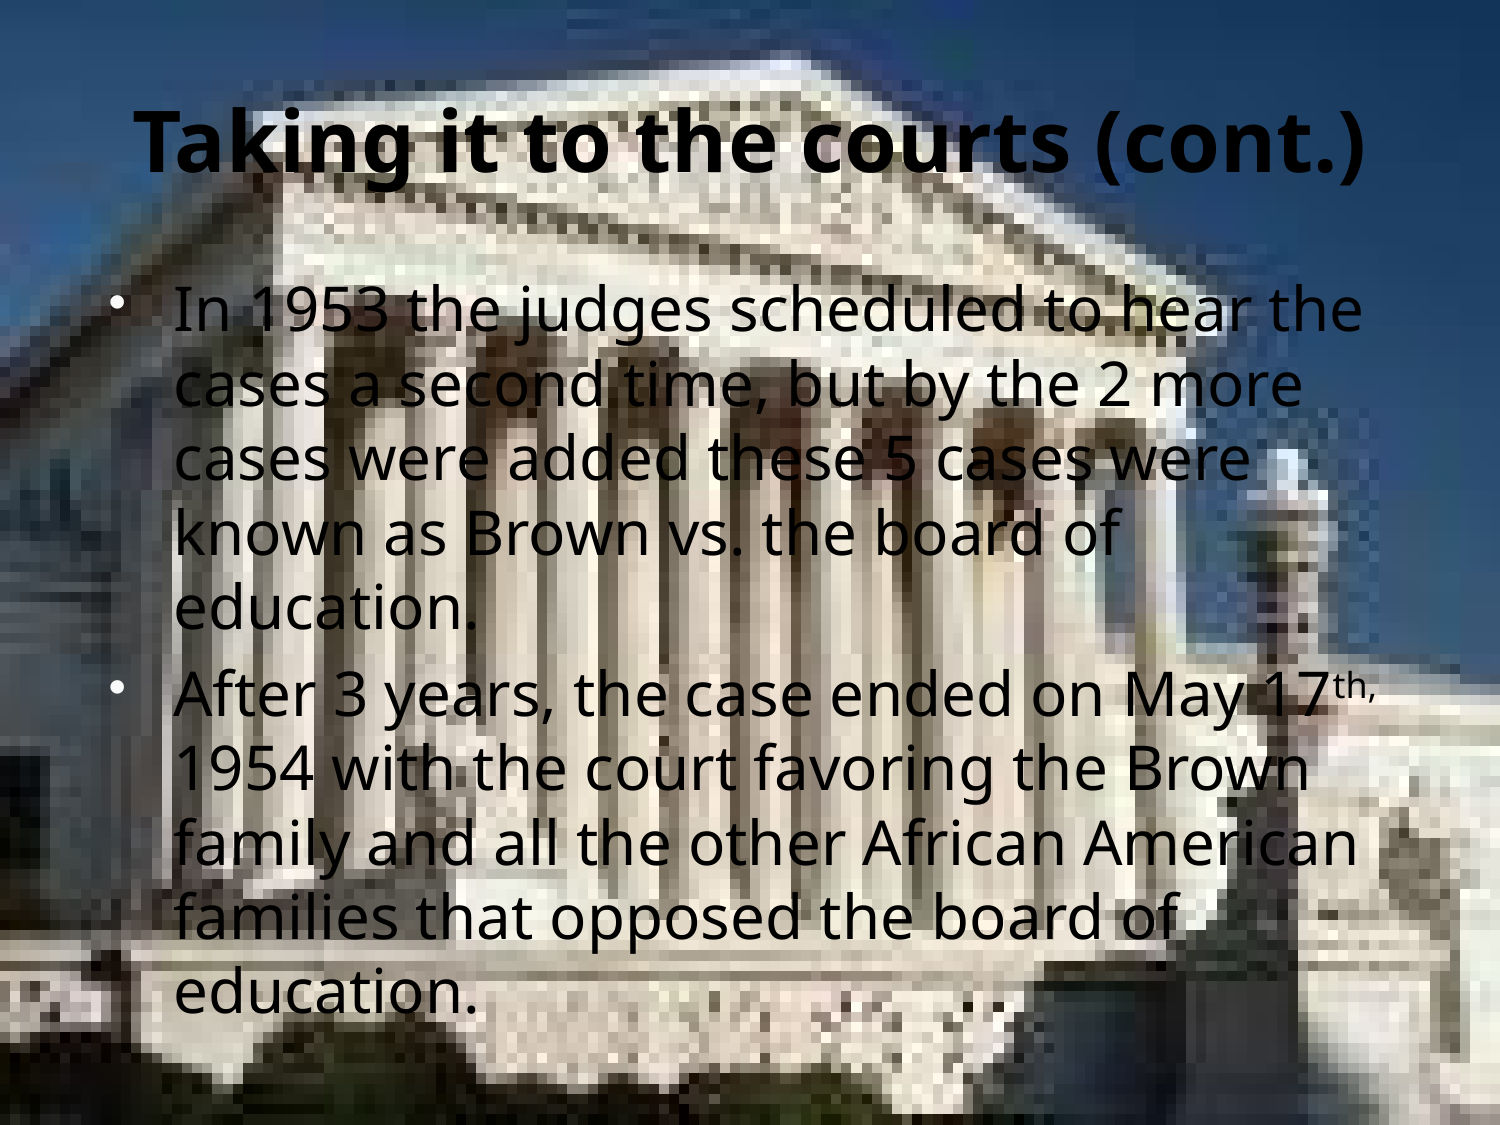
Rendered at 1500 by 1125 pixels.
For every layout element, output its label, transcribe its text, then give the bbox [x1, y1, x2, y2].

title Taking it to the courts (cont.) [75, 45, 1425, 233]
list In 1953 the judges scheduled to hear the cases a second time, but by the 2 more cases were added these 5 cases were known as Brown vs. the board of education. After 3 years, the case ended on May 17th, 1954 with the court favoring the Brown family and all the other African American families that opposed the board of education. [75, 262, 1425, 1038]
picture [0, 0, 1500, 1125]
